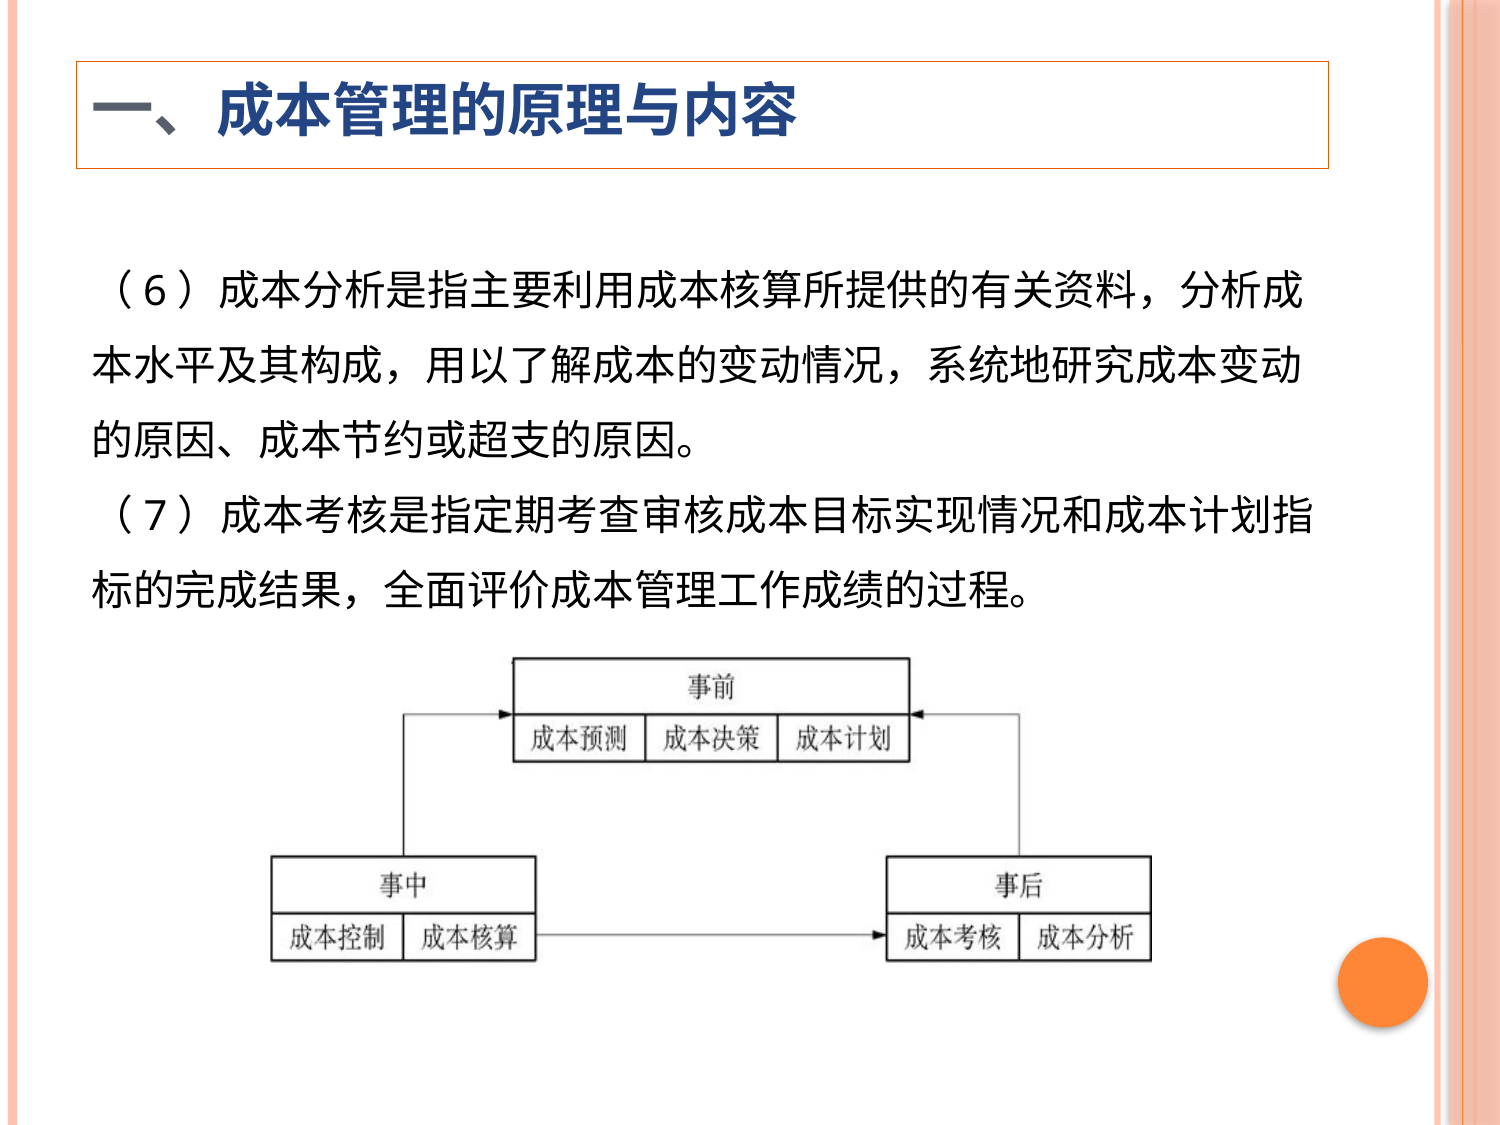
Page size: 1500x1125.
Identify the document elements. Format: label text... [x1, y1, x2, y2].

picture [269, 656, 1152, 966]
text_box 一、成本管理的原理与内容 [76, 61, 1329, 169]
text_box （6）成本分析是指主要利用成本核算所提供的有关资料，分析成本水平及其构成，用以了解成本的变动情况，系统地研究成本变动的原因、成本节约或超支的原因。 （7）成本考核是指定期考查审核成本目标实现情况和成本计划指标的完成结果，全面评价成本管理工作成绩的过程。 [76, 231, 1329, 622]
